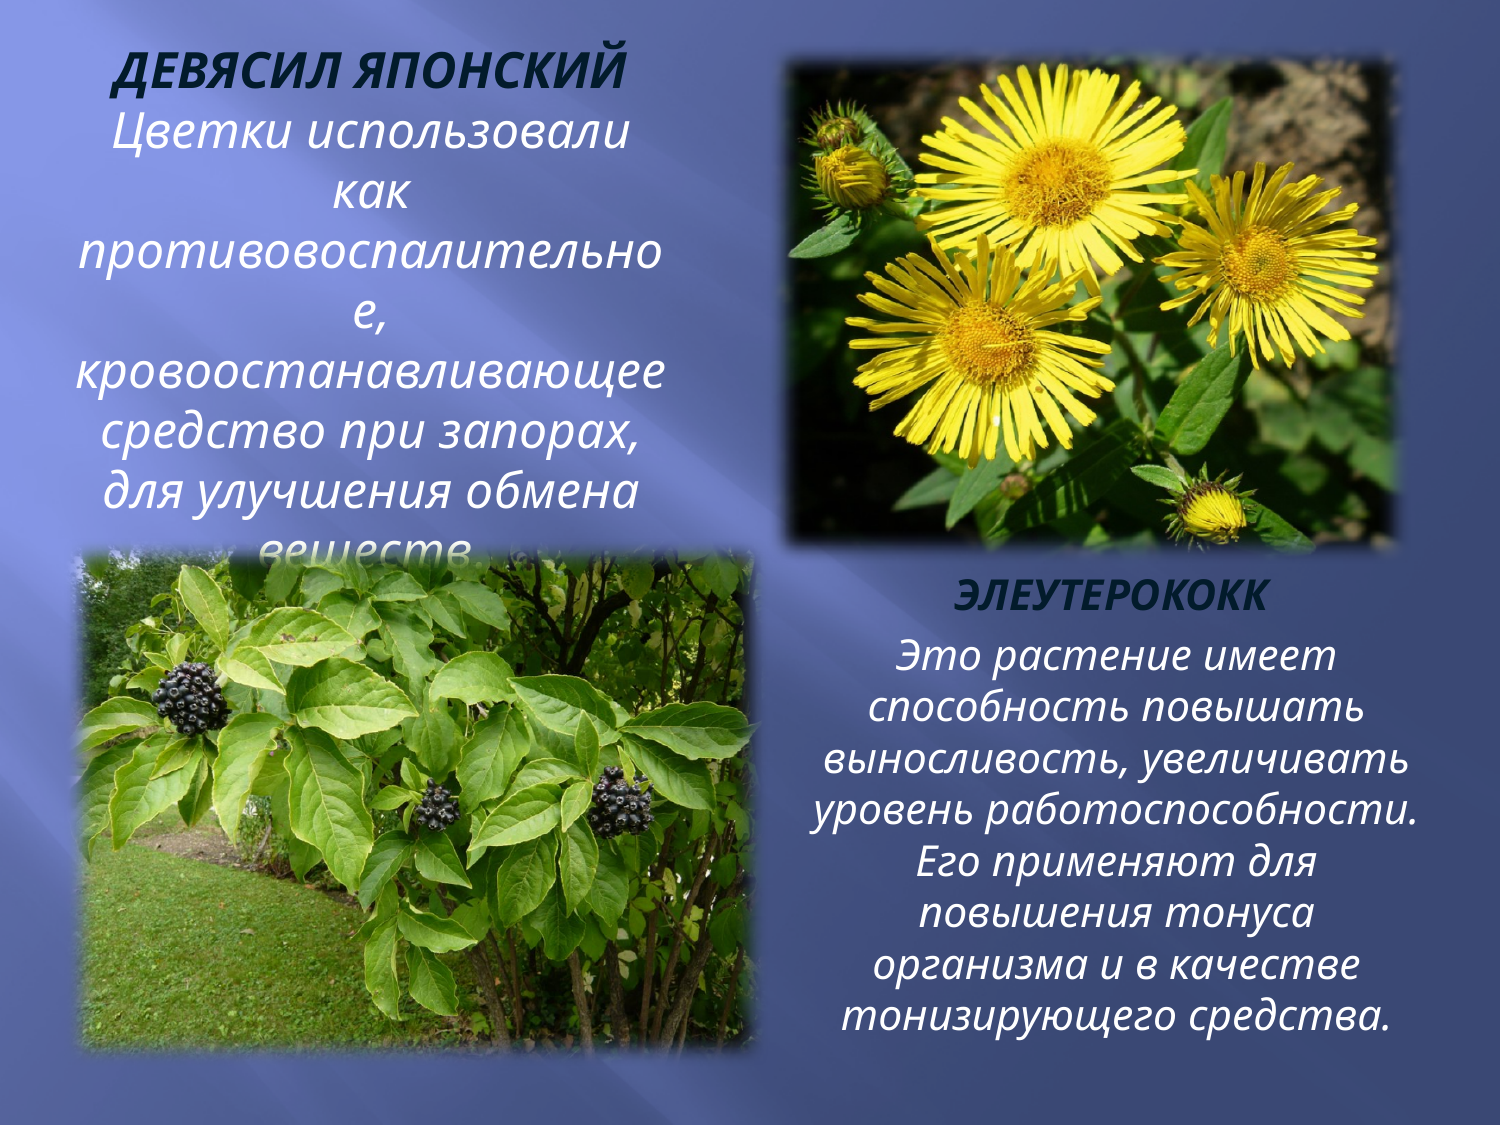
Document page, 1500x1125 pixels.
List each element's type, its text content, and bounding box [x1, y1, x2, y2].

list ДЕВЯСИЛ ЯПОНСКИЙ Цветки использовали как противовоспалительное, кровоостанавливающее средство при запорах, для улучшения обмена веществ. [29, 30, 691, 504]
list ЭЛЕУТЕРОКОКК Это растение имеет способность повышать выносливость, увеличивать уровень работоспособности. Его применяют для повышения тонуса организма и в качестве тонизирующего средства. [804, 604, 1436, 1093]
picture [64, 42, 1412, 1067]
